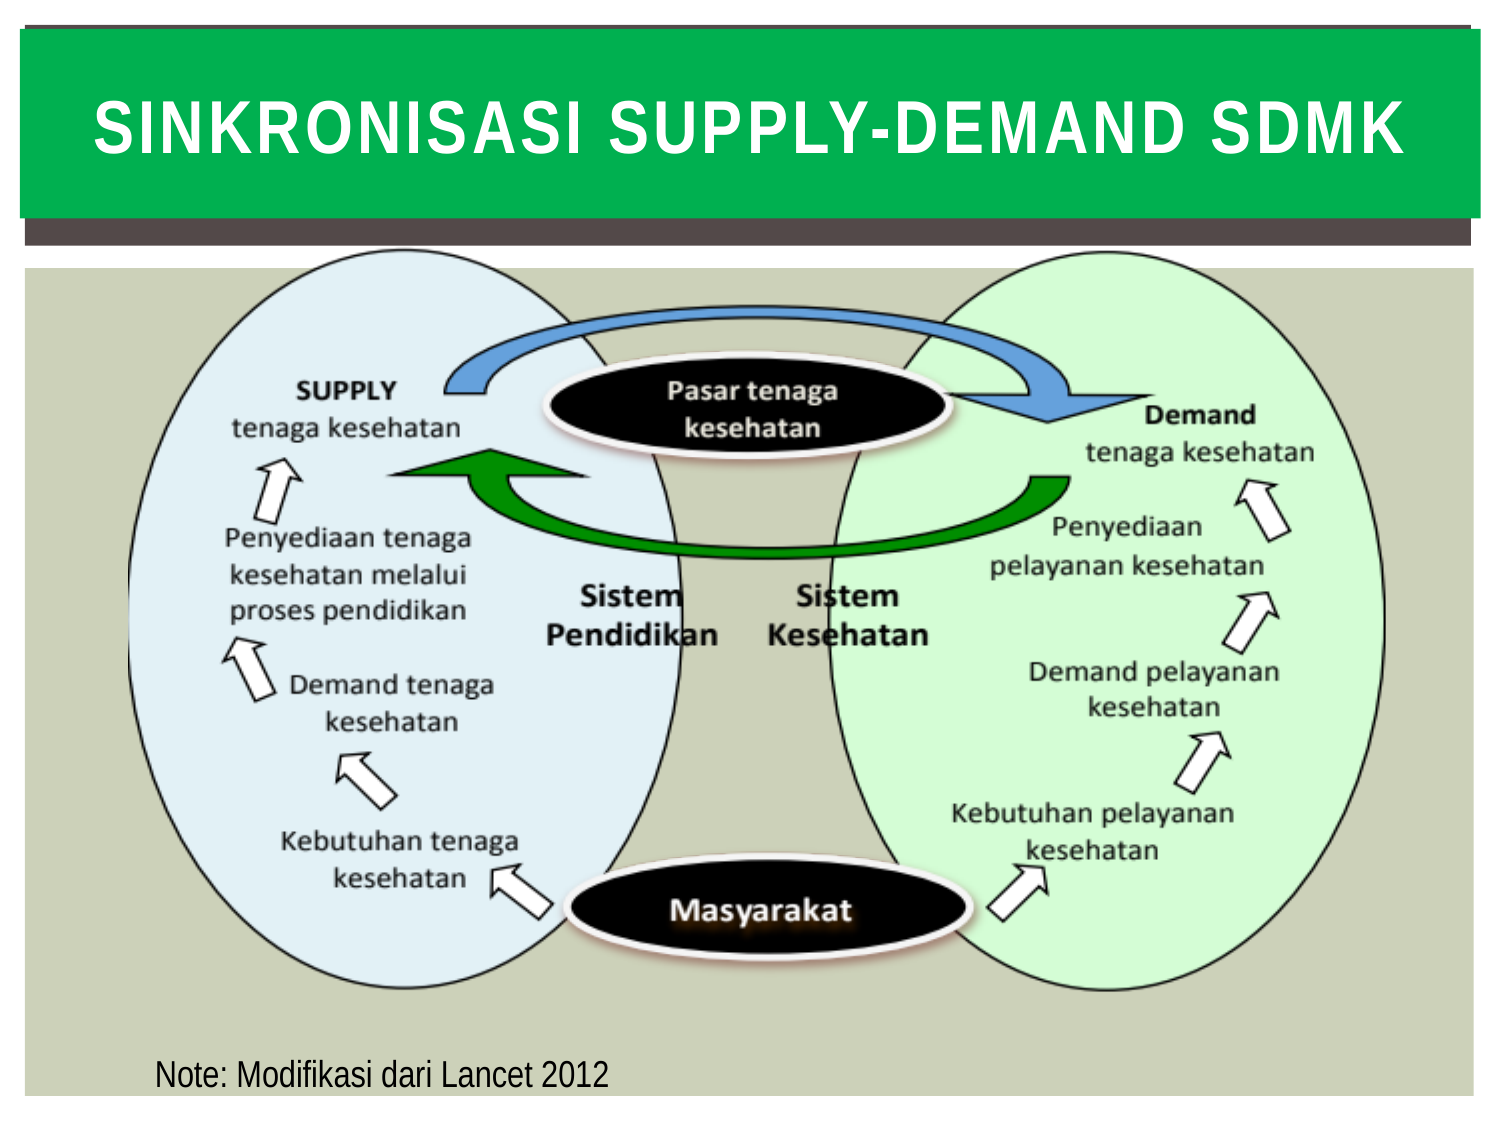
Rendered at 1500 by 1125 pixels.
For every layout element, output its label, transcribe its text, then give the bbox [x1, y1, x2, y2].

title SINKRONISASI SUPPLY-DEMAND SDMK [19, 28, 1482, 219]
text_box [127, 95, 1387, 1043]
text_box Note: Modifikasi dari Lancet 2012 [140, 1052, 918, 1102]
